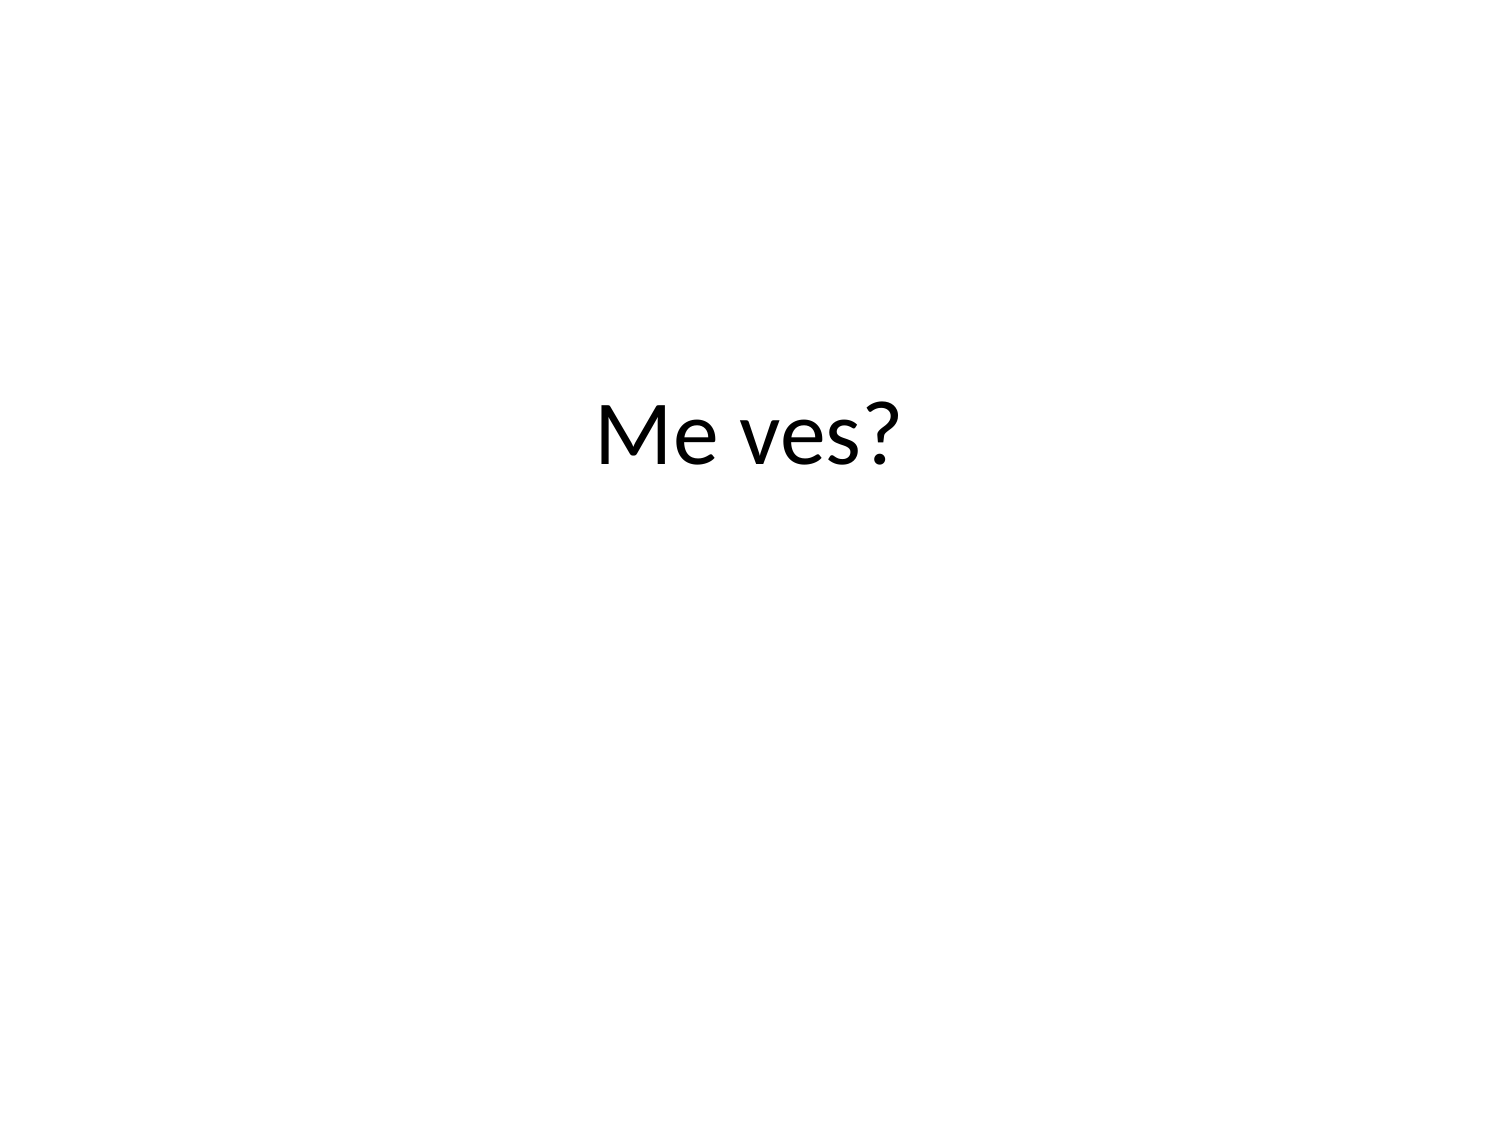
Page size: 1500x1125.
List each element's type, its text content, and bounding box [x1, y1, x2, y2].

title Me ves? [75, 45, 1425, 811]
